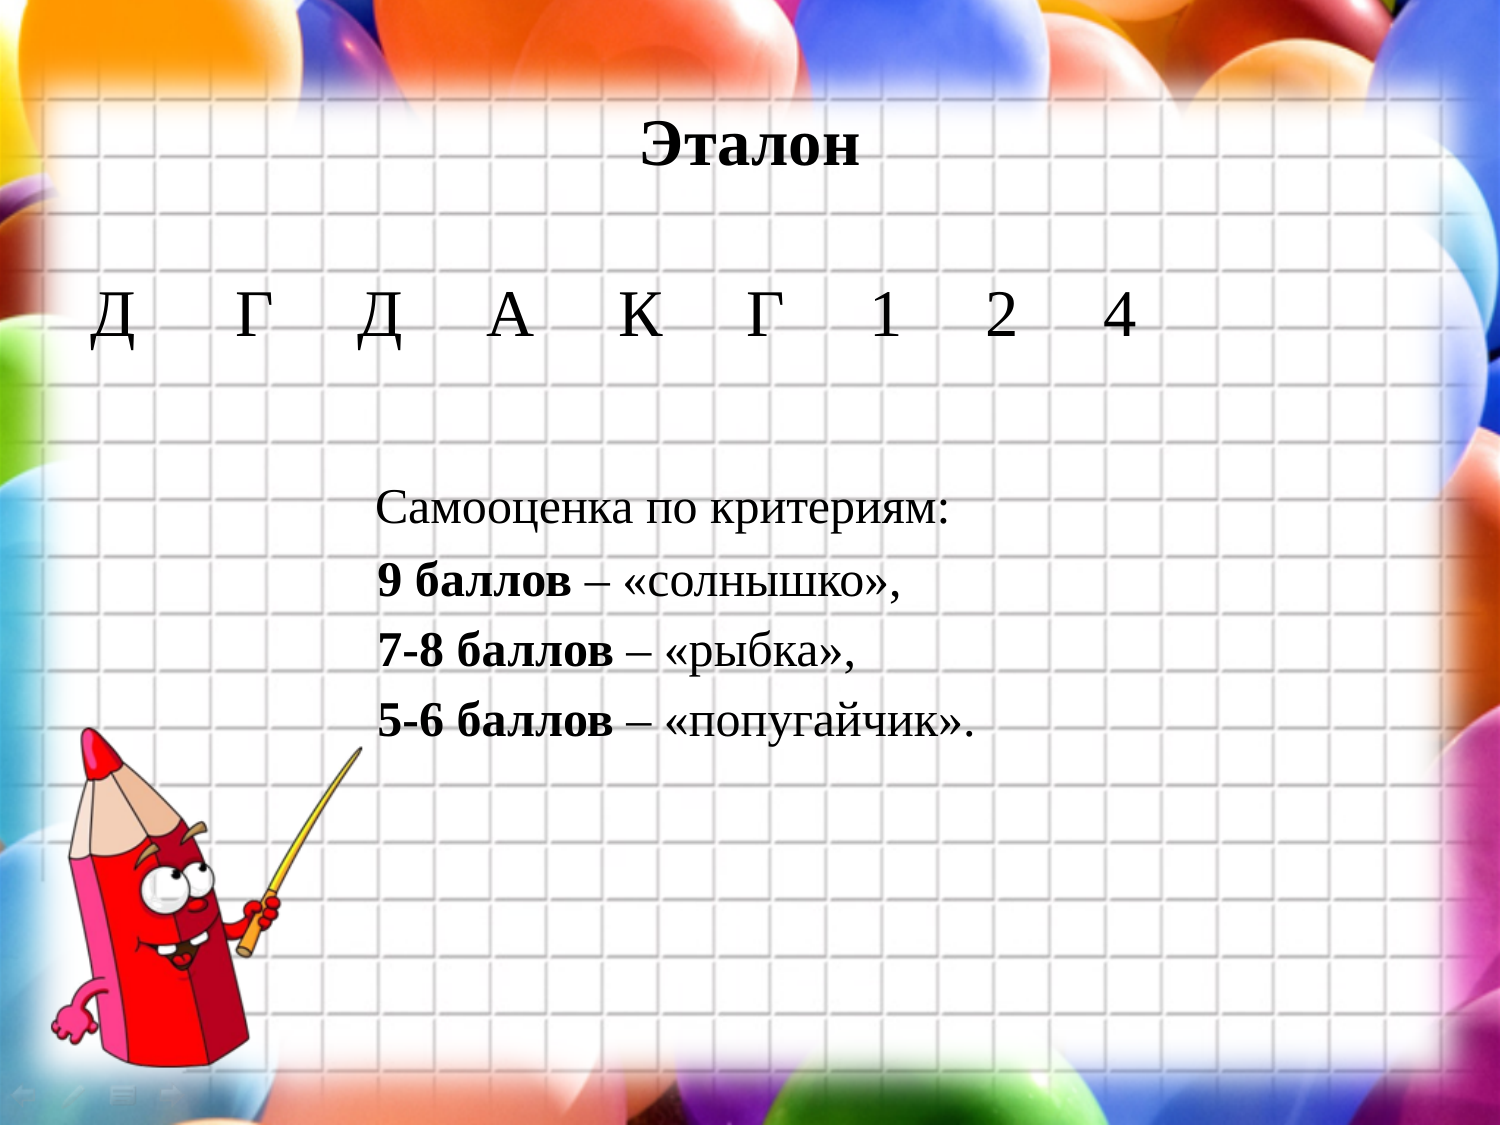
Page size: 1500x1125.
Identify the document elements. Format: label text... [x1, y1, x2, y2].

list Д Г Д А К Г 1 2 4 Самооценка по критериям: 9 баллов – «солнышко», 7-8 баллов – «рыбка», 5-6 баллов – «попугайчик». [75, 262, 1425, 1005]
picture [0, 0, 1500, 1125]
title Эталон [75, 45, 1425, 233]
